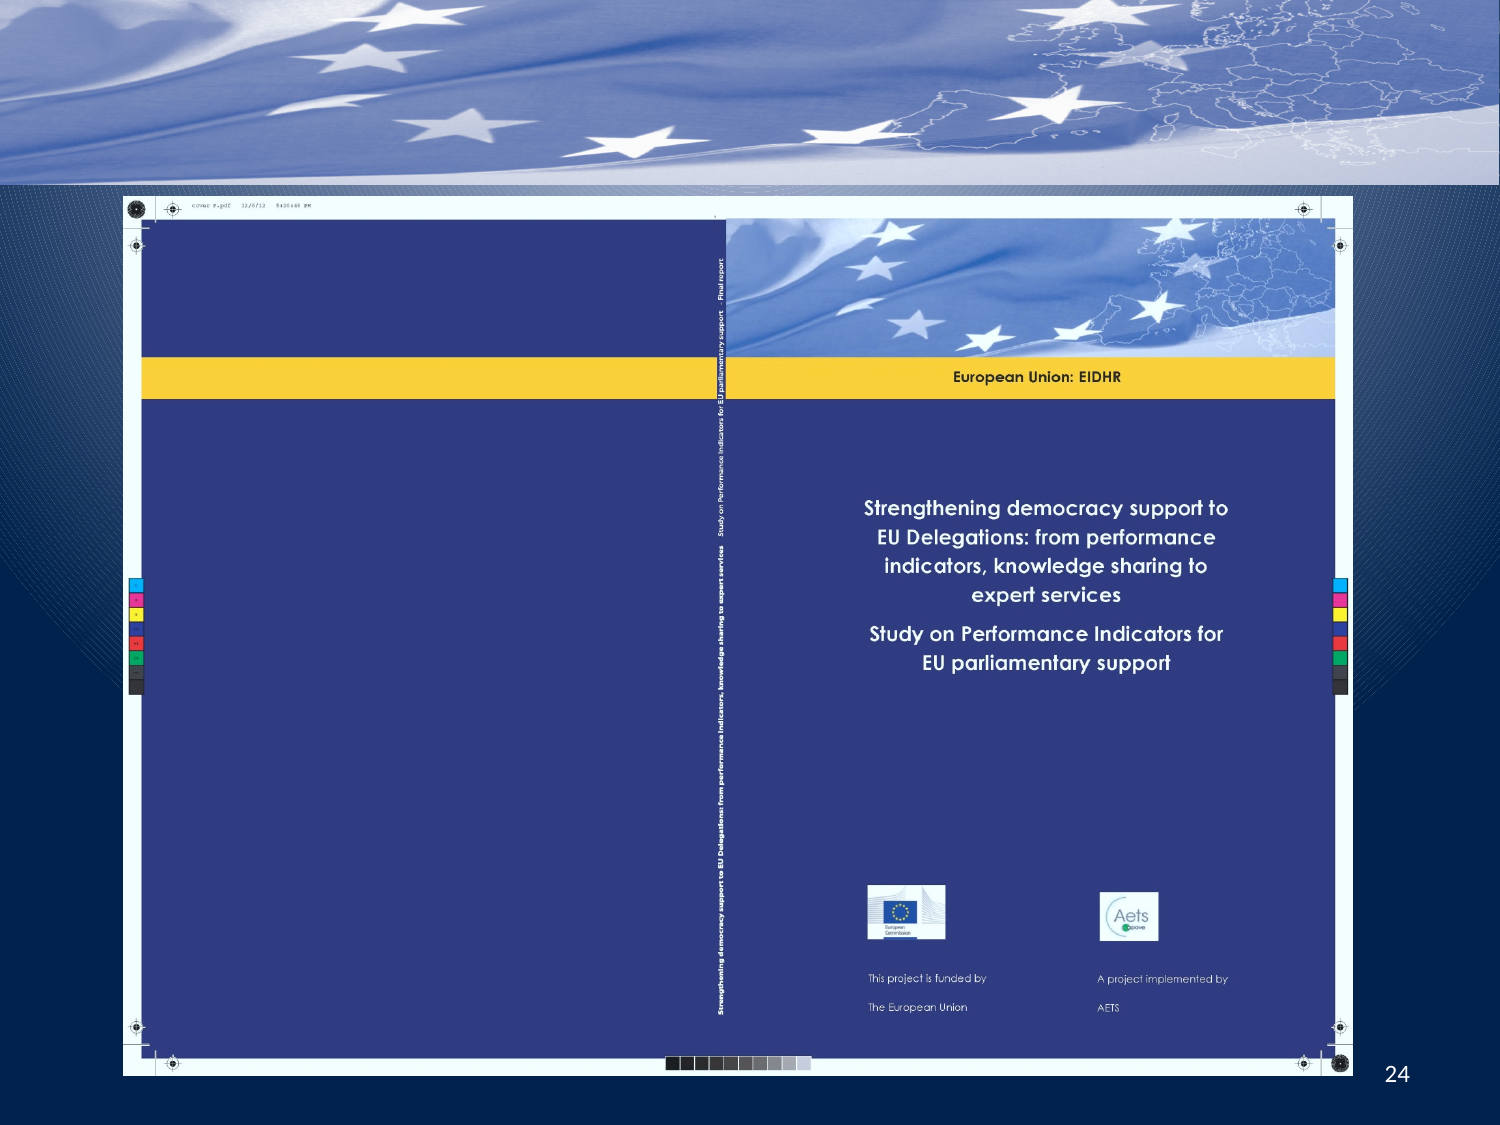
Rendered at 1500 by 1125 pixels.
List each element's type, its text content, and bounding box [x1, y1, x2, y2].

picture [0, 0, 1499, 185]
slide_number 24 [1074, 1042, 1425, 1103]
picture [123, 195, 1353, 1077]
